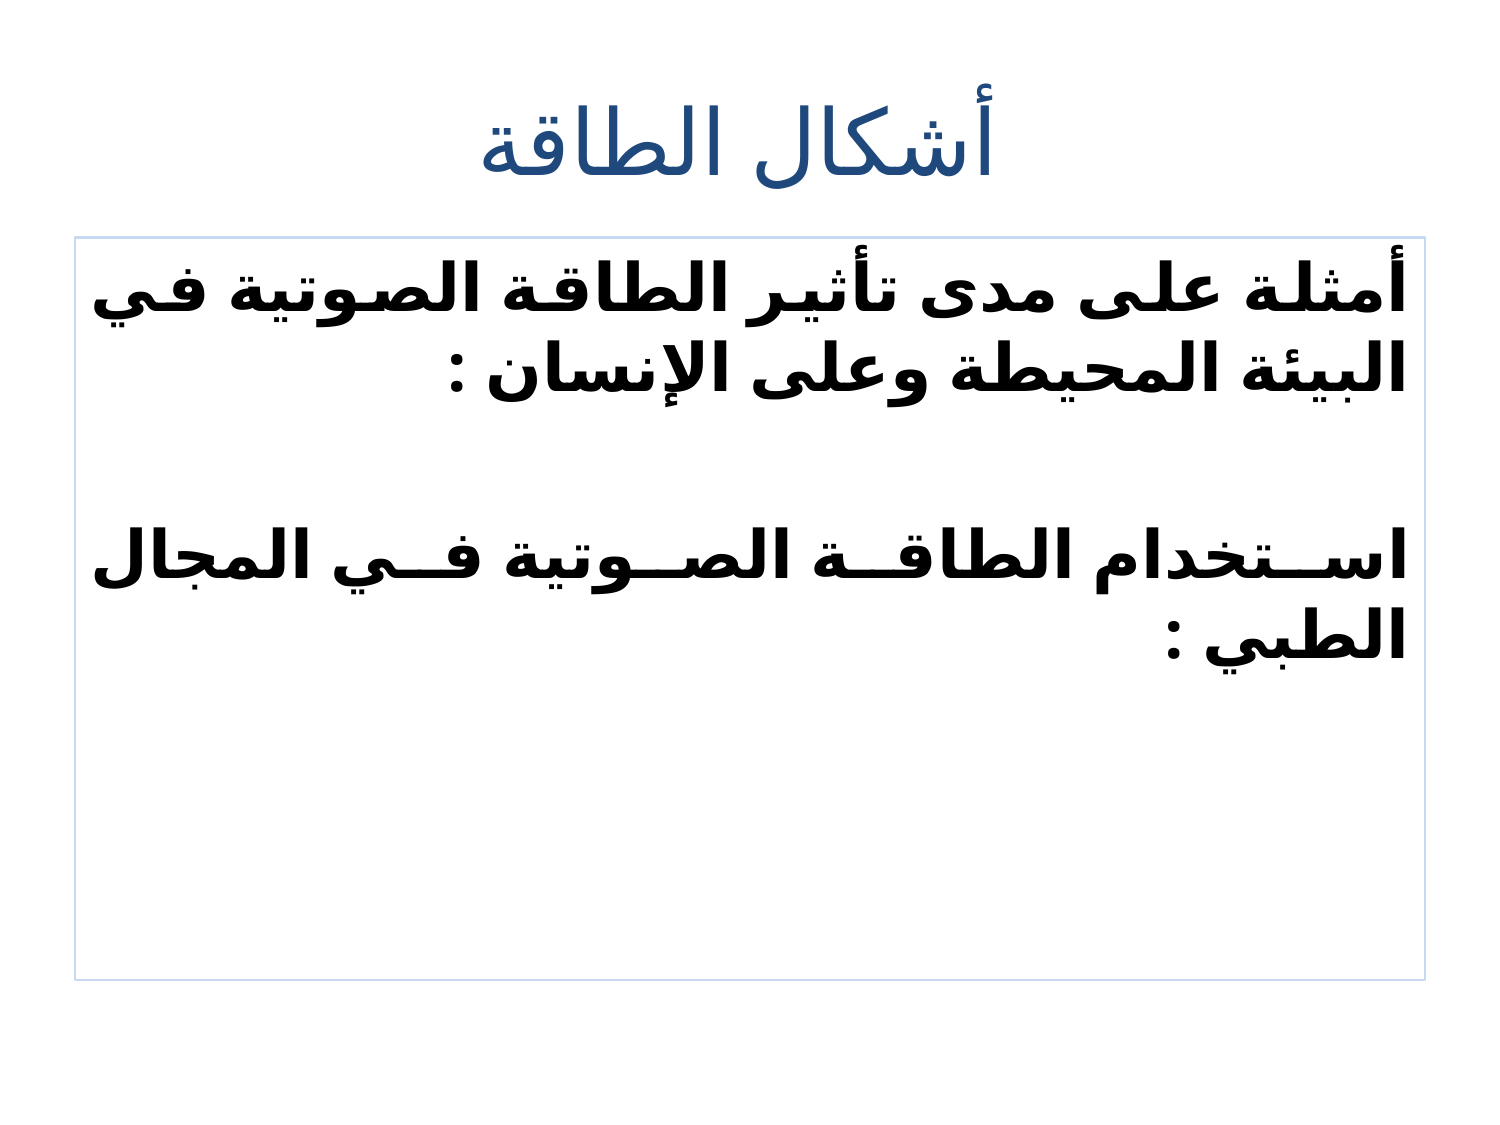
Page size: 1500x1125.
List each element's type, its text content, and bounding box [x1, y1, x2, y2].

title أشكال الطاقة [75, 45, 1425, 233]
list أمثلة على مدى تأثير الطاقة الصوتية في البيئة المحيطة وعلى الإنسان : استخدام الطاقة الصوتية في المجال الطبي : [75, 237, 1425, 980]
